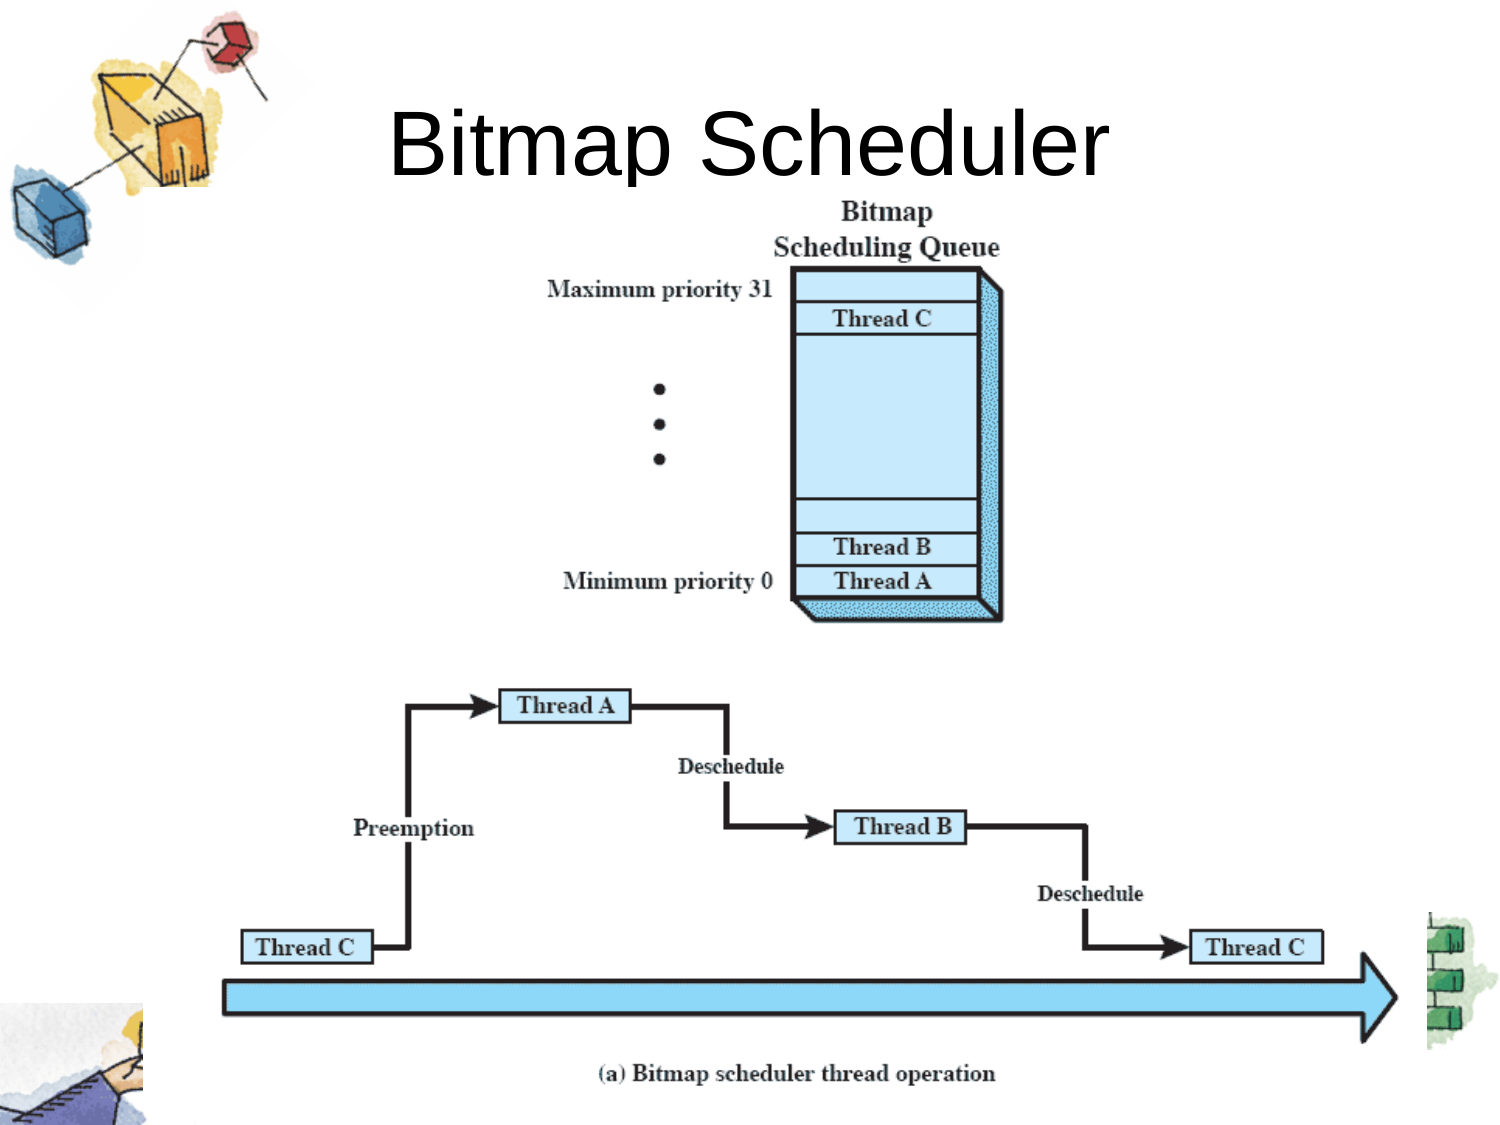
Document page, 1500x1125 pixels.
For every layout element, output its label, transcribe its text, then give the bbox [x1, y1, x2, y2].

picture [114, 0, 274, 44]
title Bitmap Scheduler [74, 44, 1426, 233]
picture [0, 85, 143, 316]
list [143, 187, 1427, 1101]
picture [1427, 912, 1500, 1050]
picture [0, 1003, 196, 1125]
